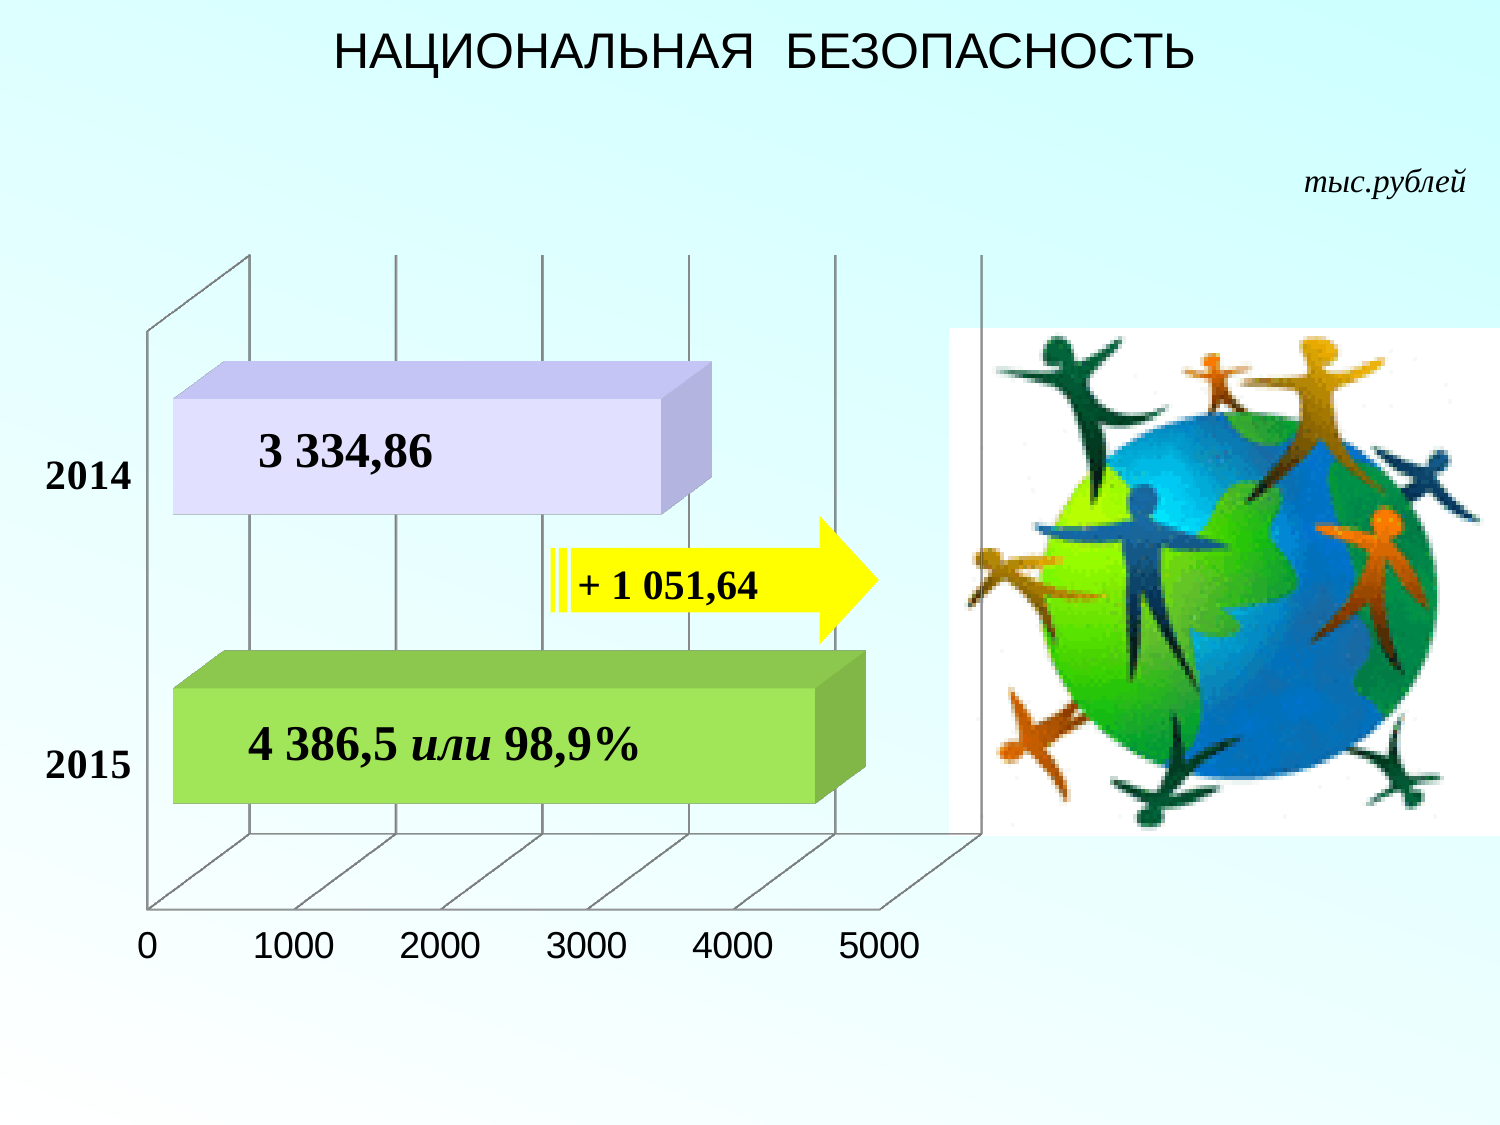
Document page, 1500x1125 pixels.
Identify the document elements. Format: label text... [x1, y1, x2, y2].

text_box тыс.рублей [1288, 152, 1500, 207]
chart [0, 222, 1055, 1020]
text_box НАЦИОНАЛЬНАЯ БЕЗОПАСНОСТЬ [29, 0, 1500, 94]
picture [1055, 327, 1500, 836]
